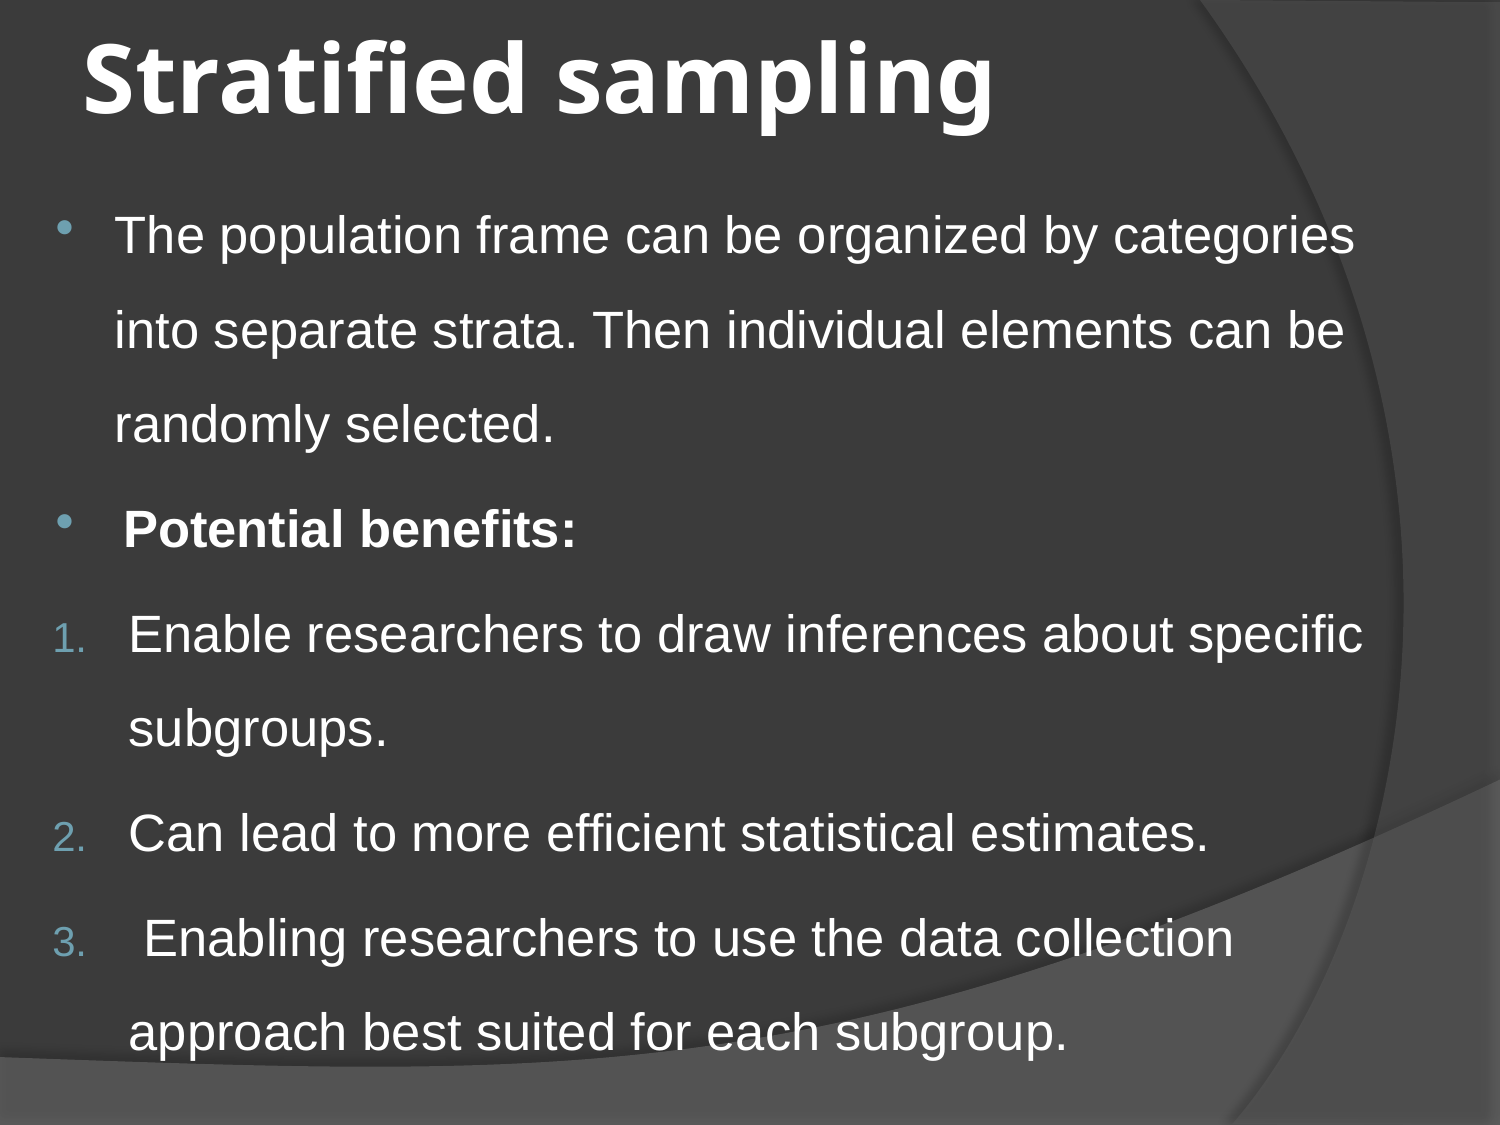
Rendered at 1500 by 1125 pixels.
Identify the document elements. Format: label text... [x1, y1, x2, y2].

list The population frame can be organized by categories into separate strata. Then individual elements can be randomly selected. Potential benefits: Enable researchers to draw inferences about specific subgroups. Can lead to more efficient statistical estimates. Enabling researchers to use the data collection approach best suited for each subgroup. [37, 162, 1425, 1088]
title Stratified sampling [75, 0, 1425, 162]
